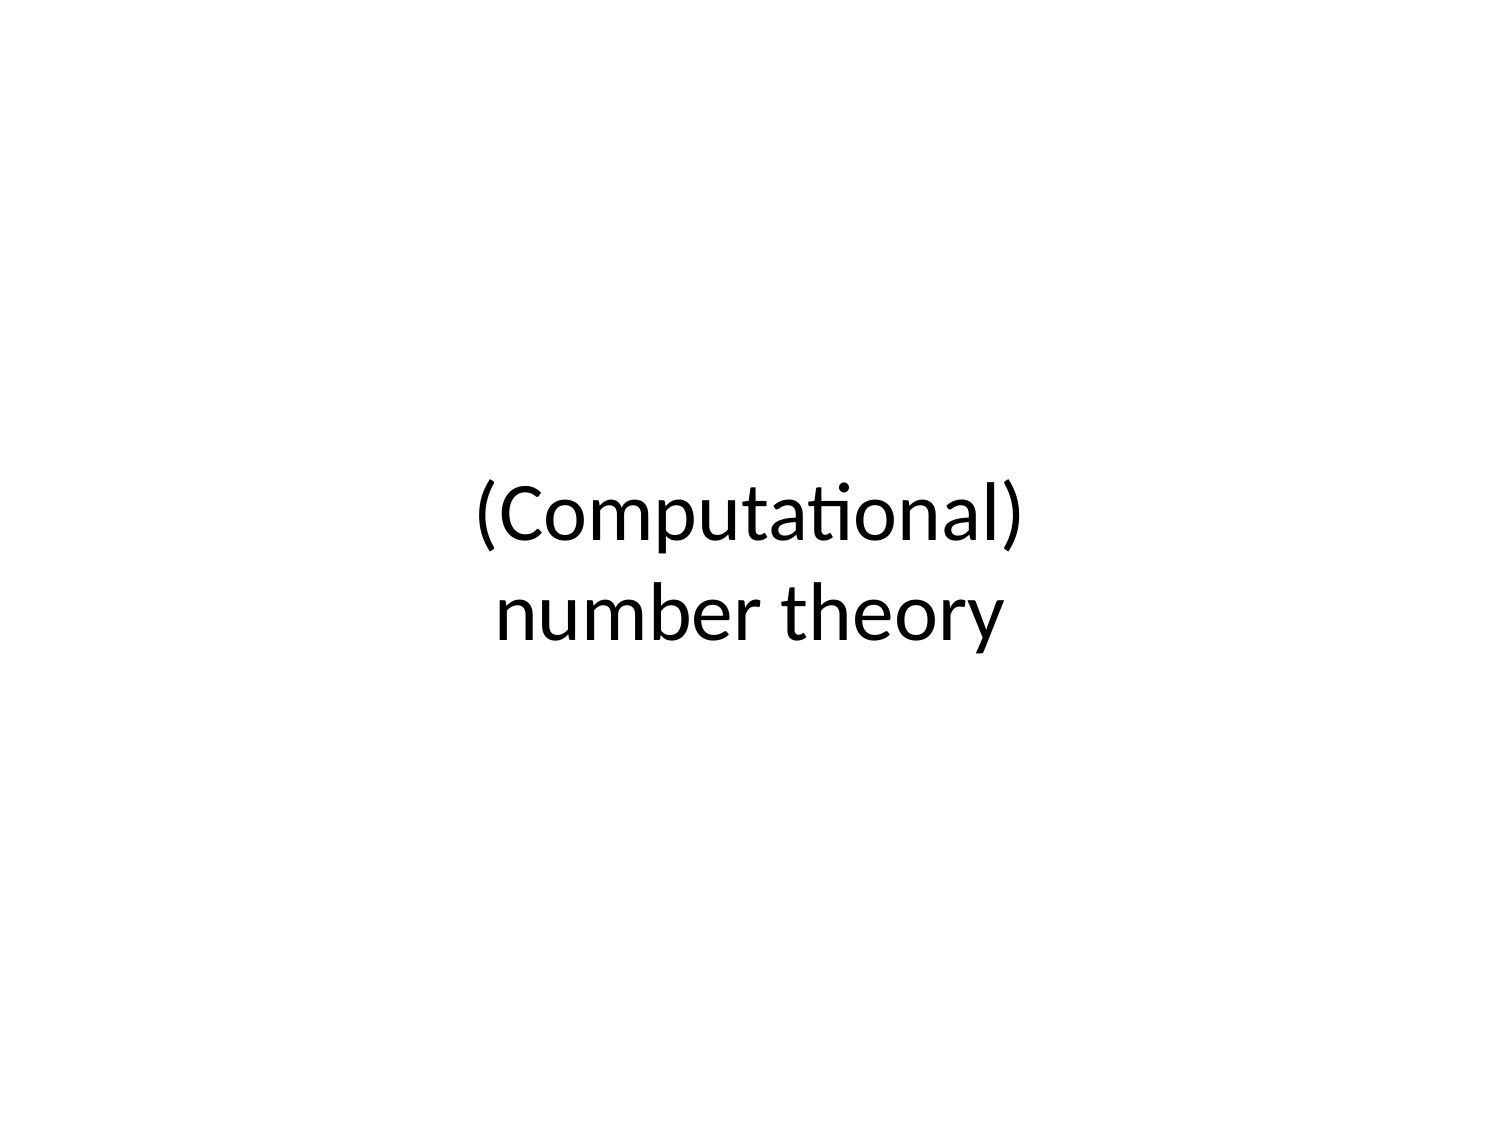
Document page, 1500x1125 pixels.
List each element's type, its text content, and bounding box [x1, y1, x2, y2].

subtitle (Computational) number theory [225, 450, 1275, 738]
